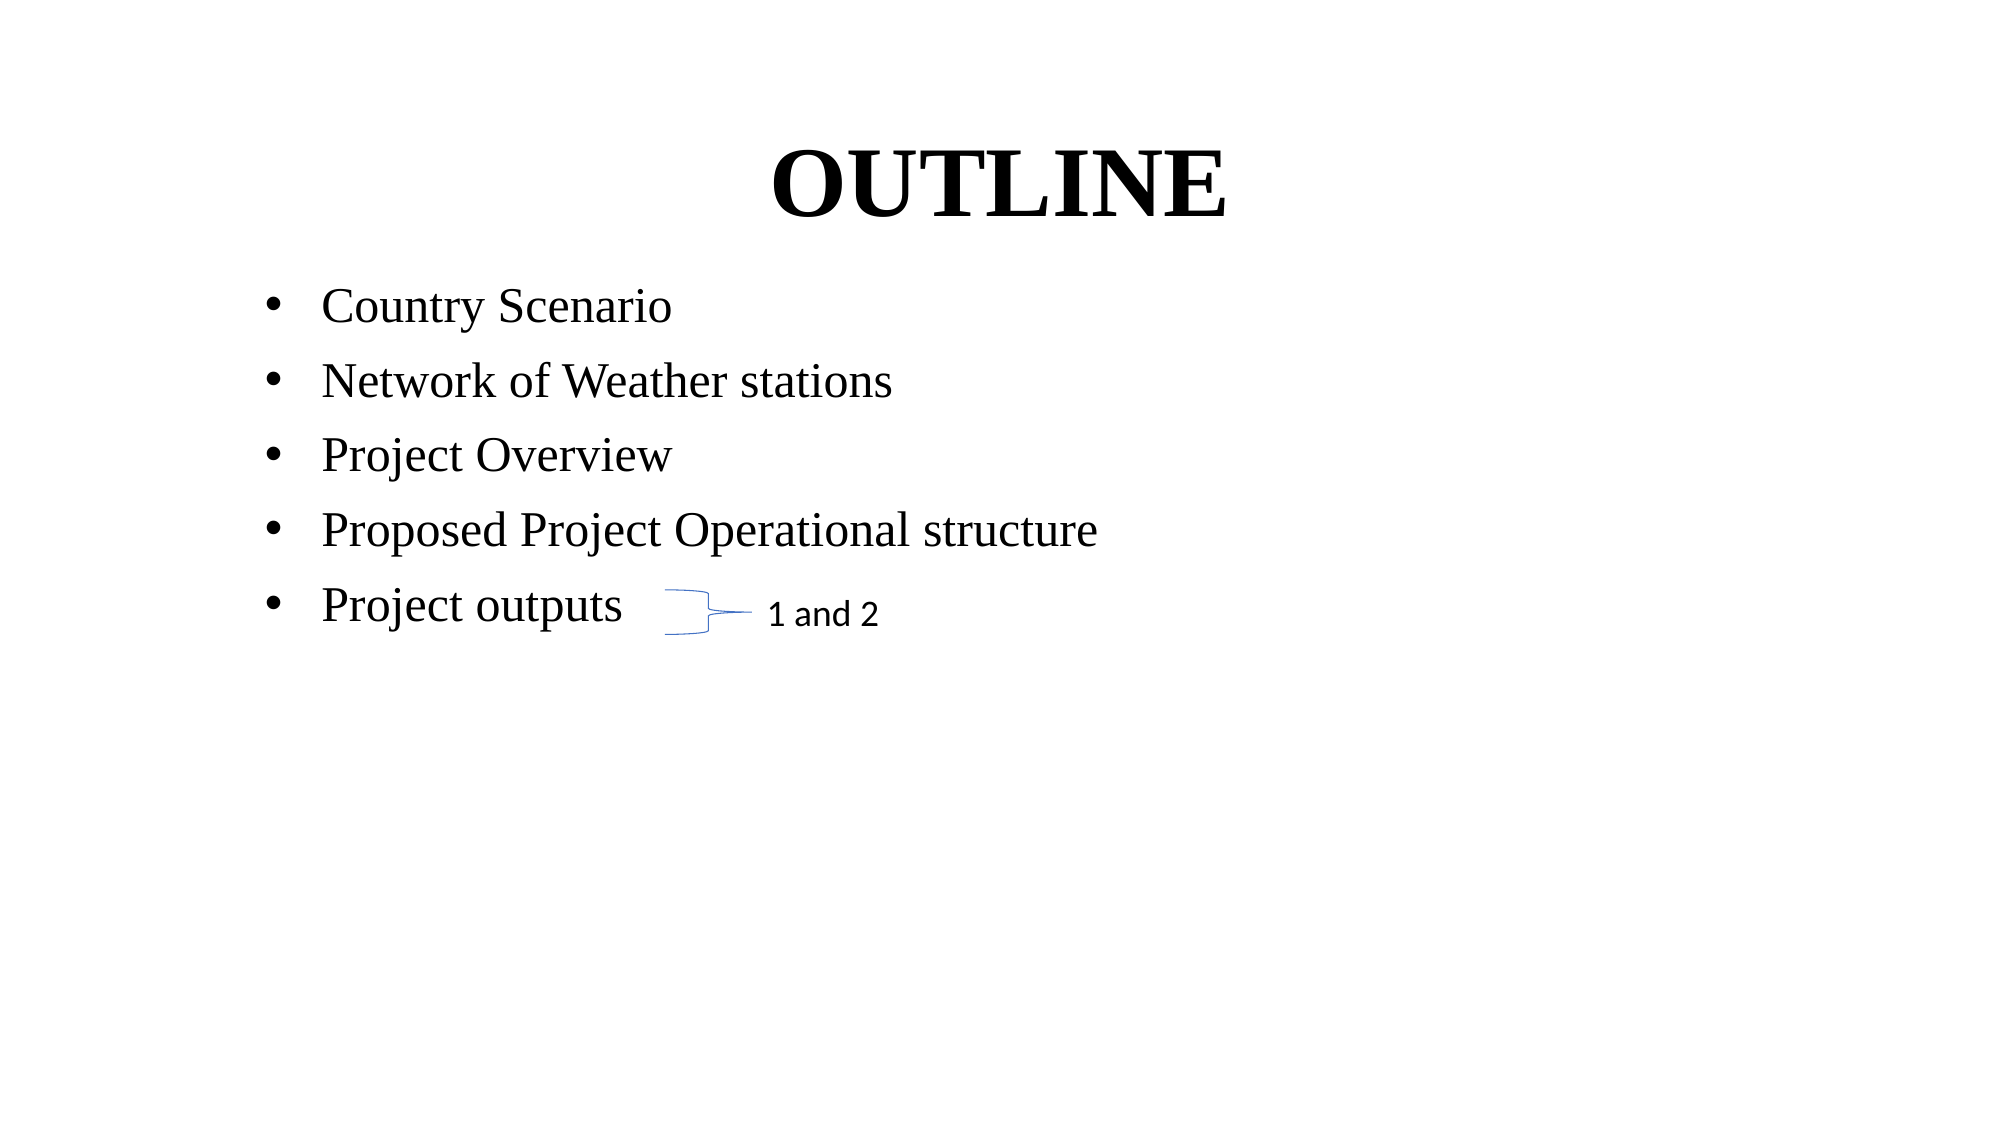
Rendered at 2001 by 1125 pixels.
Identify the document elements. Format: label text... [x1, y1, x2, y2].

text_box 1 and 2 [751, 581, 1042, 642]
text_box [664, 589, 751, 635]
title OUTLINE [249, 125, 1750, 246]
subtitle Country Scenario Network of Weather stations Project Overview Proposed Project Operational structure Project outputs [249, 271, 1750, 969]
